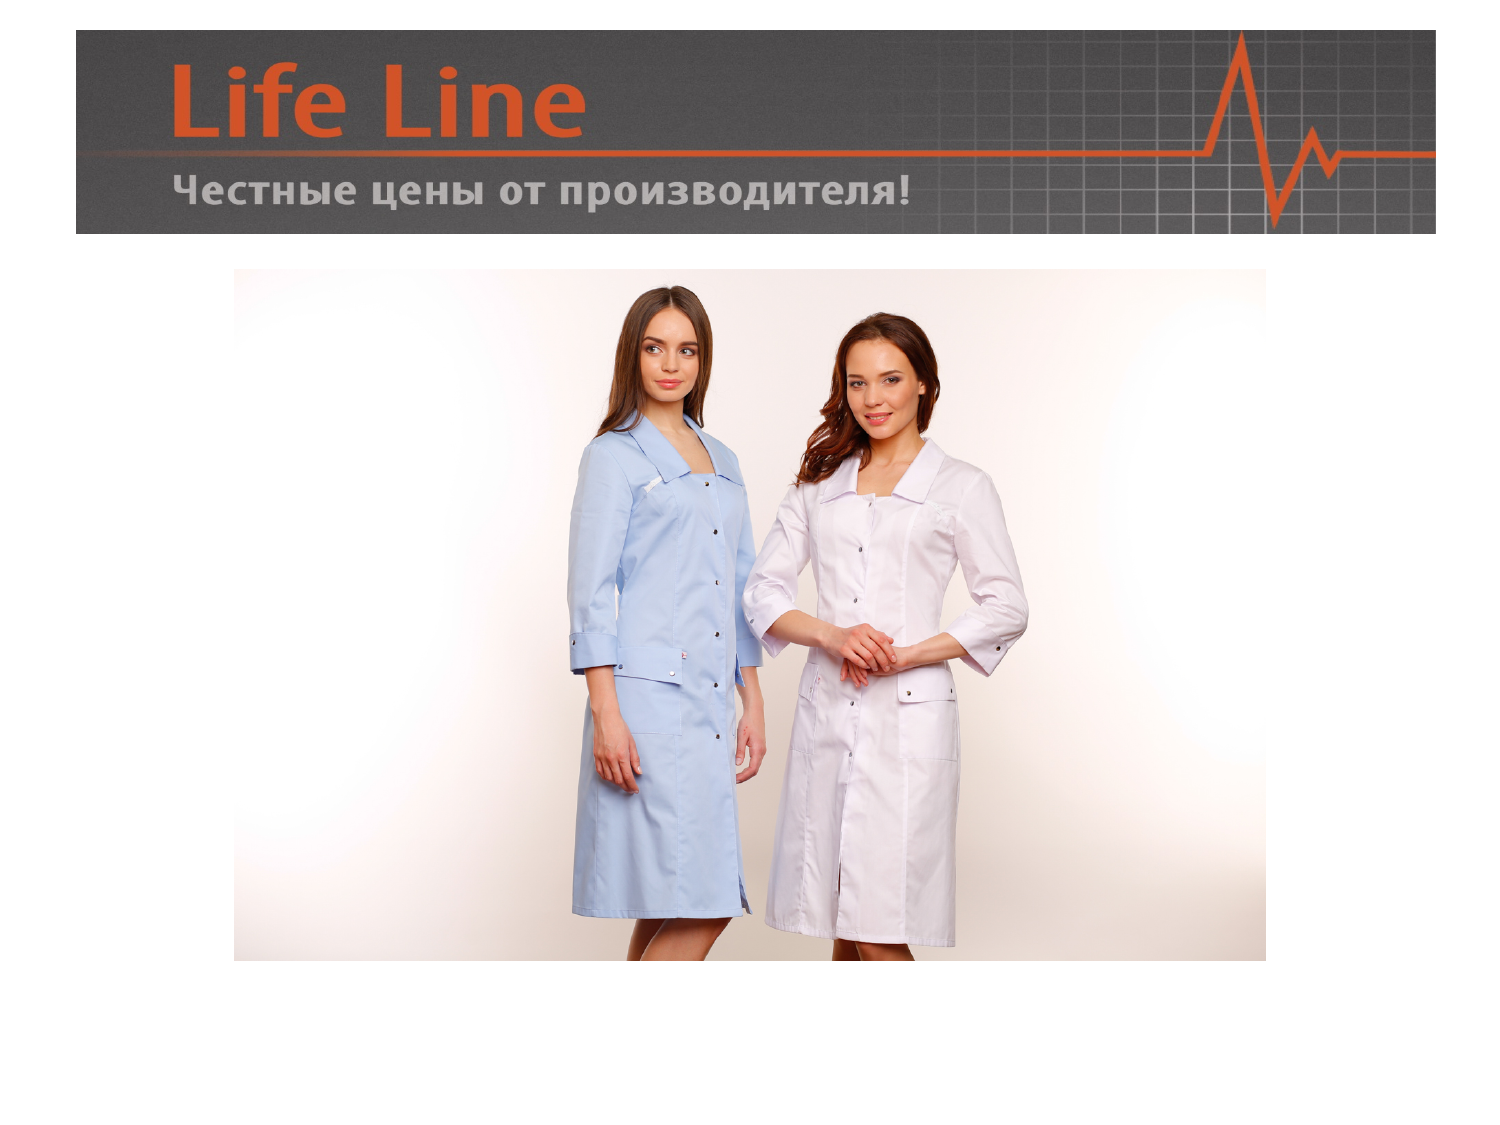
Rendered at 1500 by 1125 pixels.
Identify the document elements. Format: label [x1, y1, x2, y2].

picture [76, 30, 1436, 235]
list [234, 269, 1266, 962]
